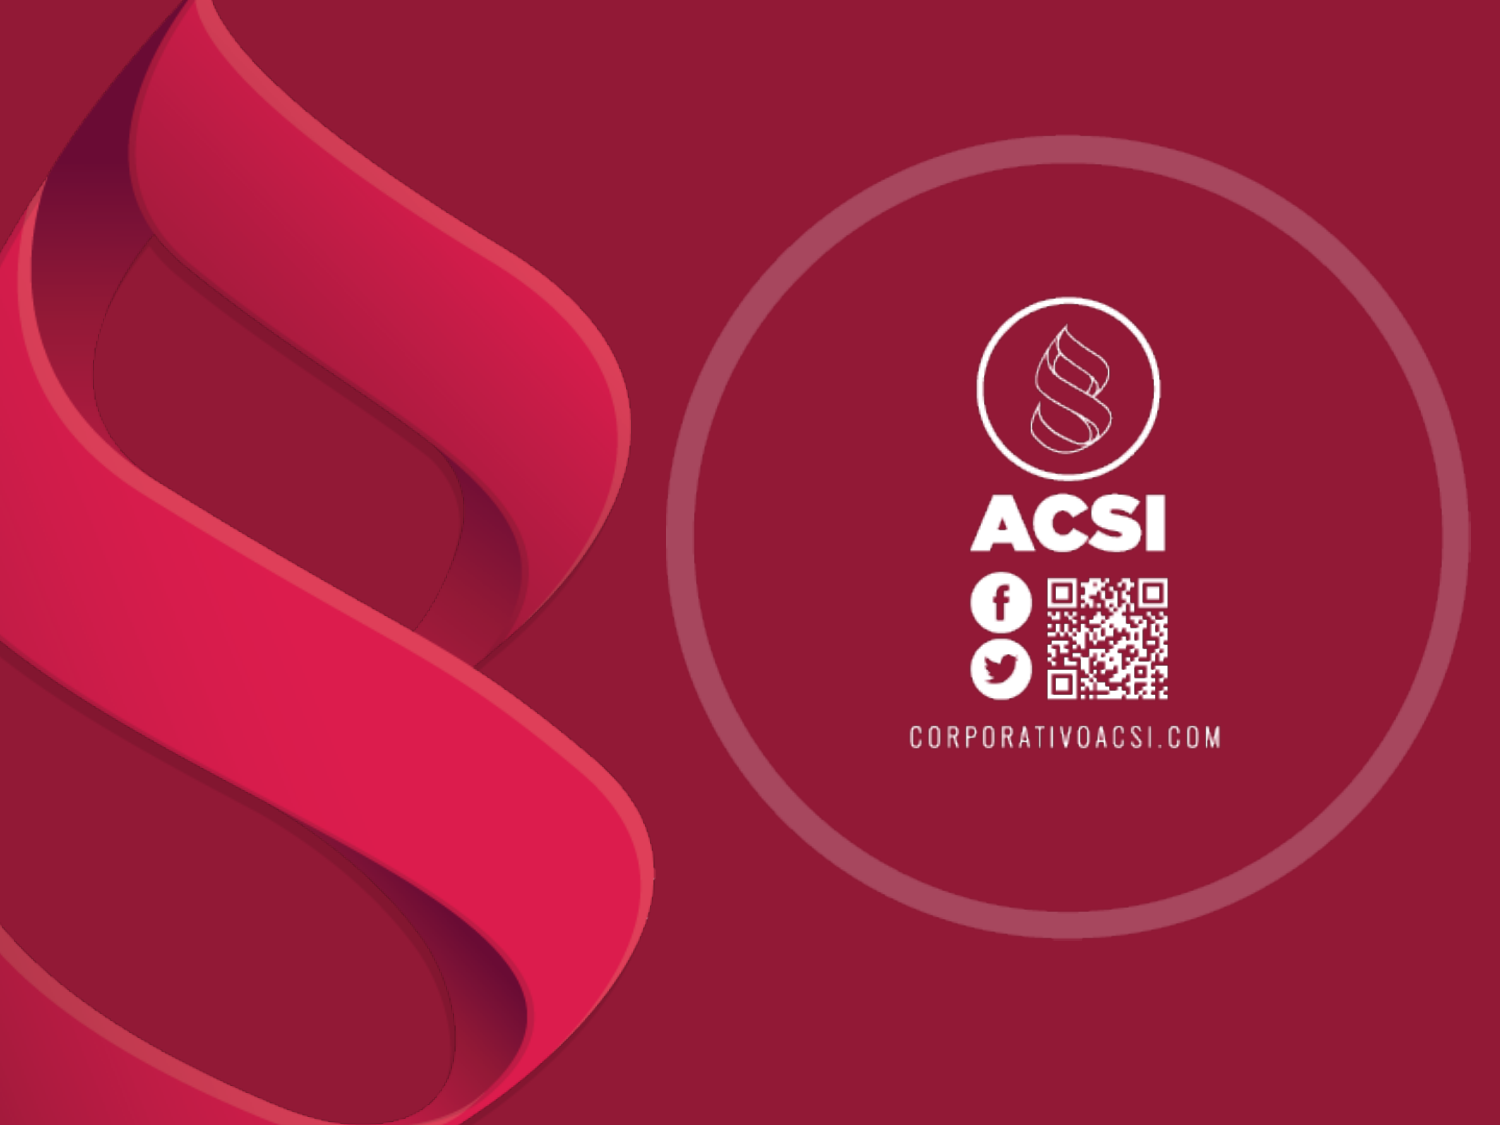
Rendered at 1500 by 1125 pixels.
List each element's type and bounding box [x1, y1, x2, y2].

text_box [0, 0, 1500, 1125]
